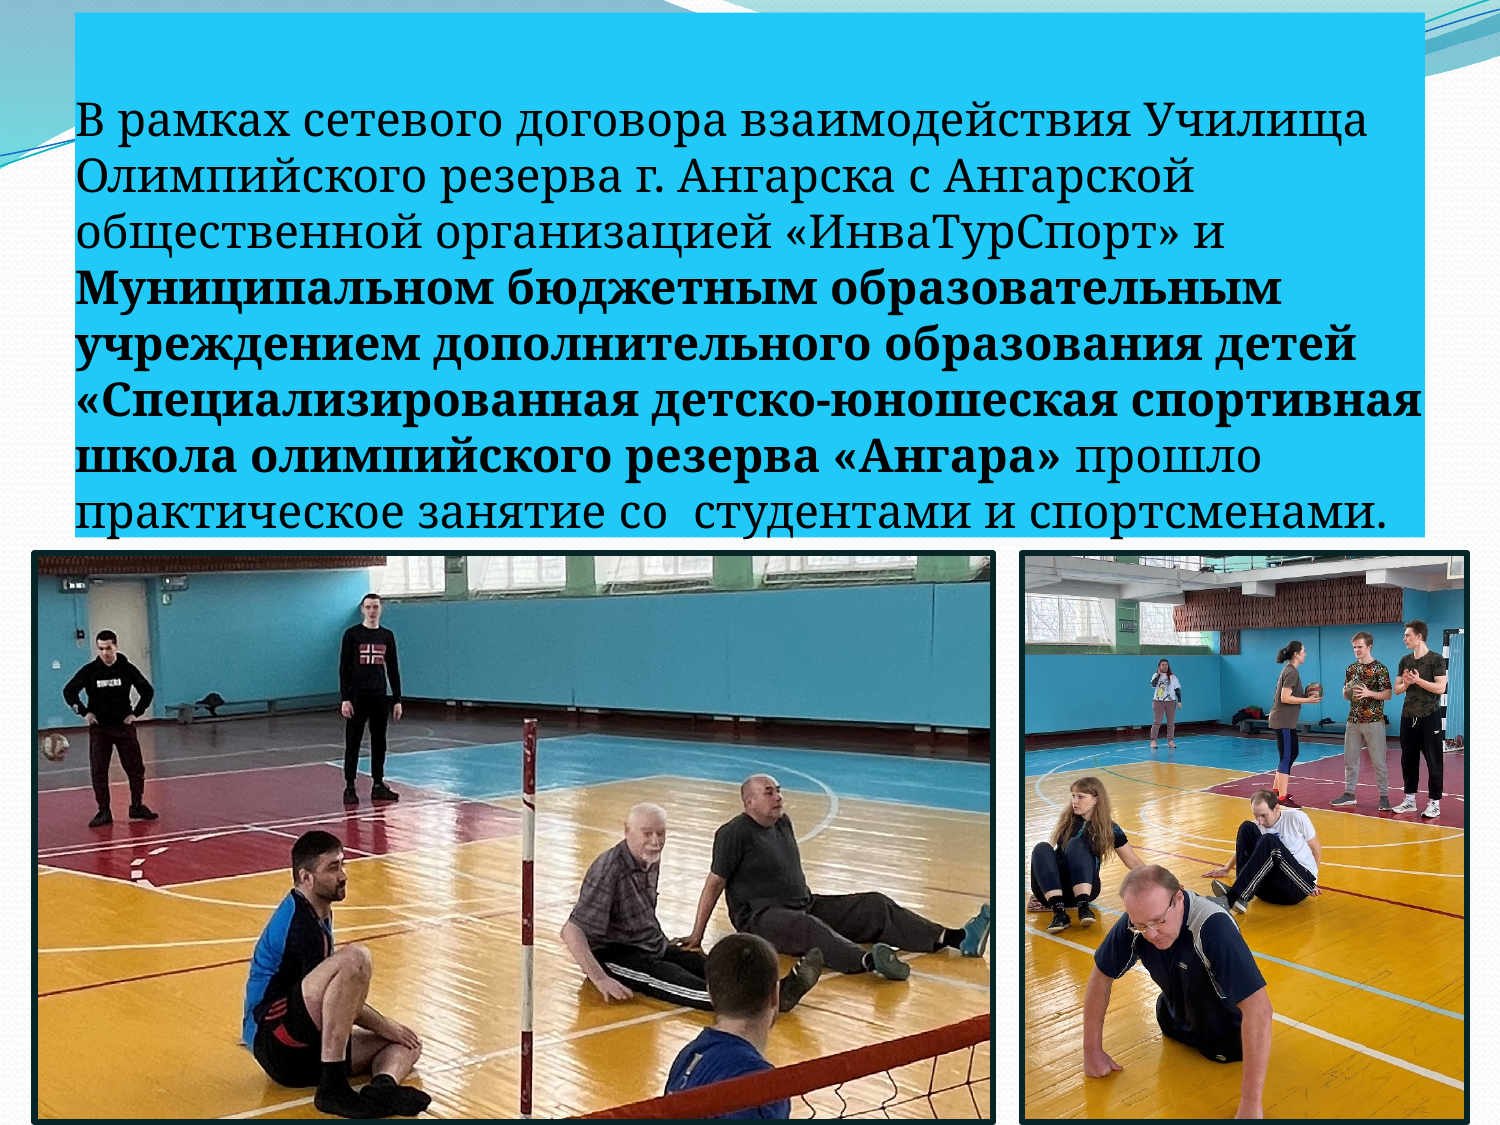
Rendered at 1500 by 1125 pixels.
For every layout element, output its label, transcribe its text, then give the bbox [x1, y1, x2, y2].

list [1024, 556, 1465, 1120]
picture [37, 556, 991, 1120]
title В рамках сетевого договора взаимодействия Училища Олимпийского резерва г. Ангарска с Ангарской общественной организацией «ИнваТурСпорт» и Муниципальном бюджетным образовательным учреждением дополнительного образования детей «Специализированная детско-юношеская спортивная школа олимпийского резерва «Ангара» прошло практическое занятие со студентами и спортсменами. [75, 12, 1425, 538]
